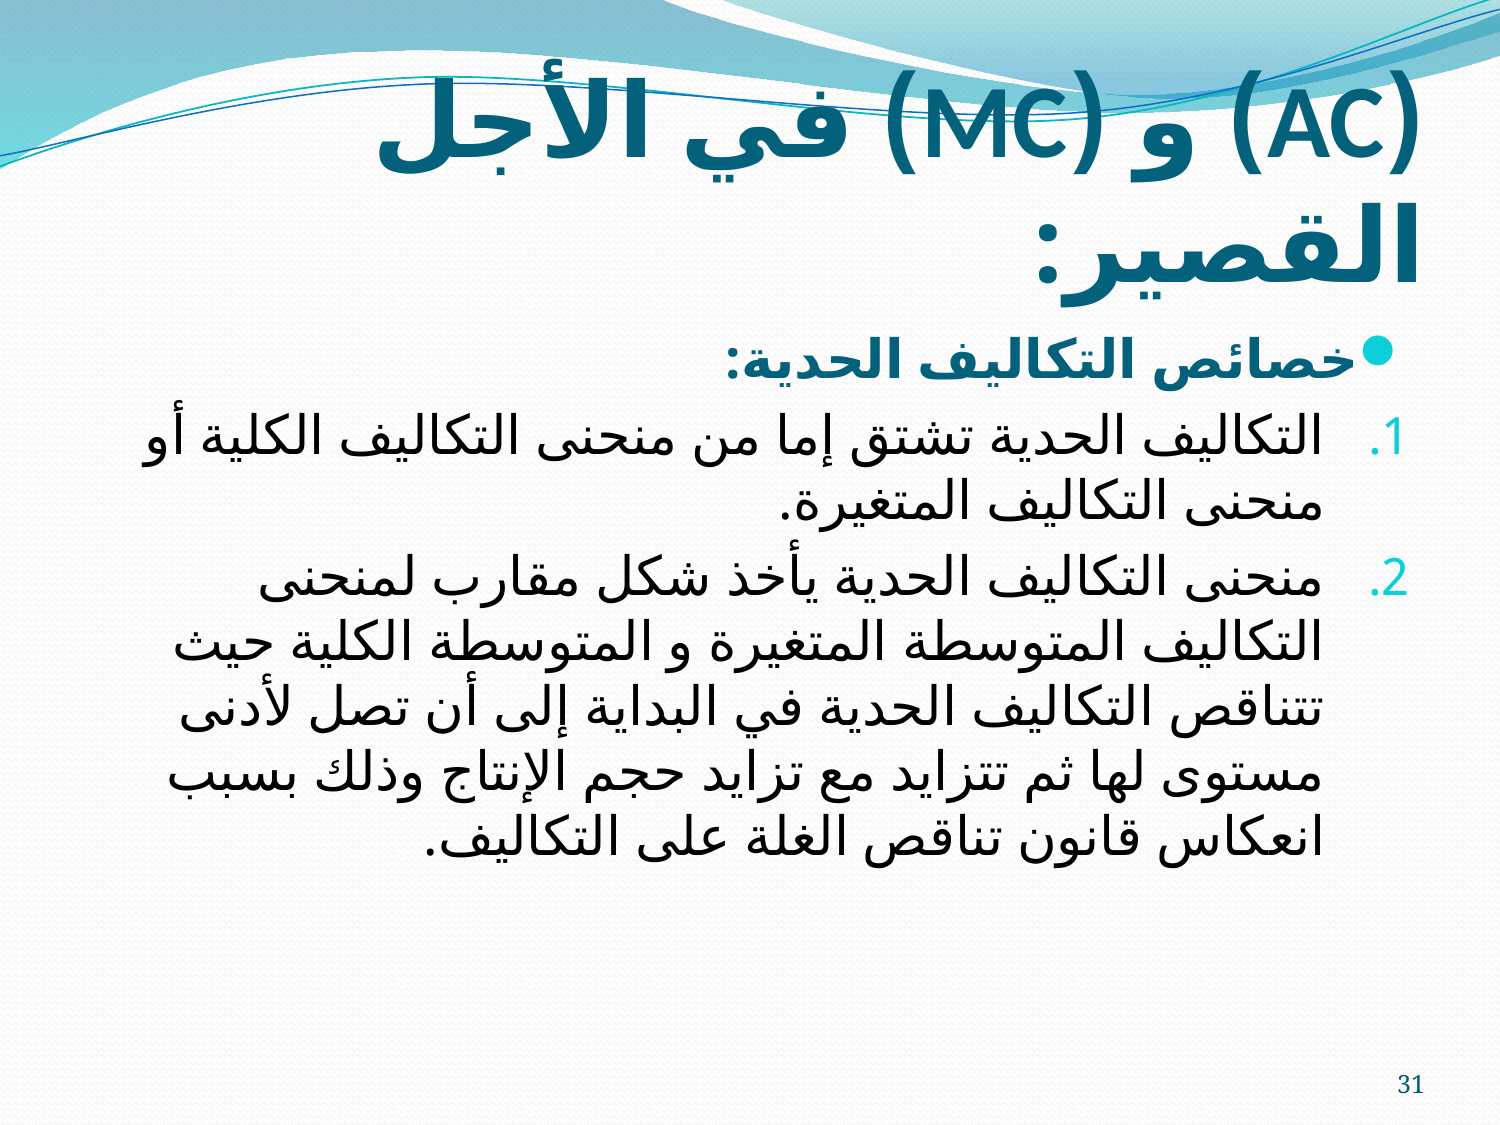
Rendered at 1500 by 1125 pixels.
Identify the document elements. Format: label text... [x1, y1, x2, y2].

list خصائص التكاليف الحدية: التكاليف الحدية تشتق إما من منحنى التكاليف الكلية أو منحنى التكاليف المتغيرة. منحنى التكاليف الحدية يأخذ شكل مقارب لمنحنى التكاليف المتوسطة المتغيرة و المتوسطة الكلية حيث تتناقص التكاليف الحدية في البداية إلى أن تصل لأدنى مستوى لها ثم تتزايد مع تزايد حجم الإنتاج وذلك بسبب انعكاس قانون تناقص الغلة على التكاليف. [75, 317, 1425, 1038]
slide_number 31 [1299, 1042, 1425, 1103]
title (AC) و (MC) في الأجل القصير: [75, 115, 1425, 303]
